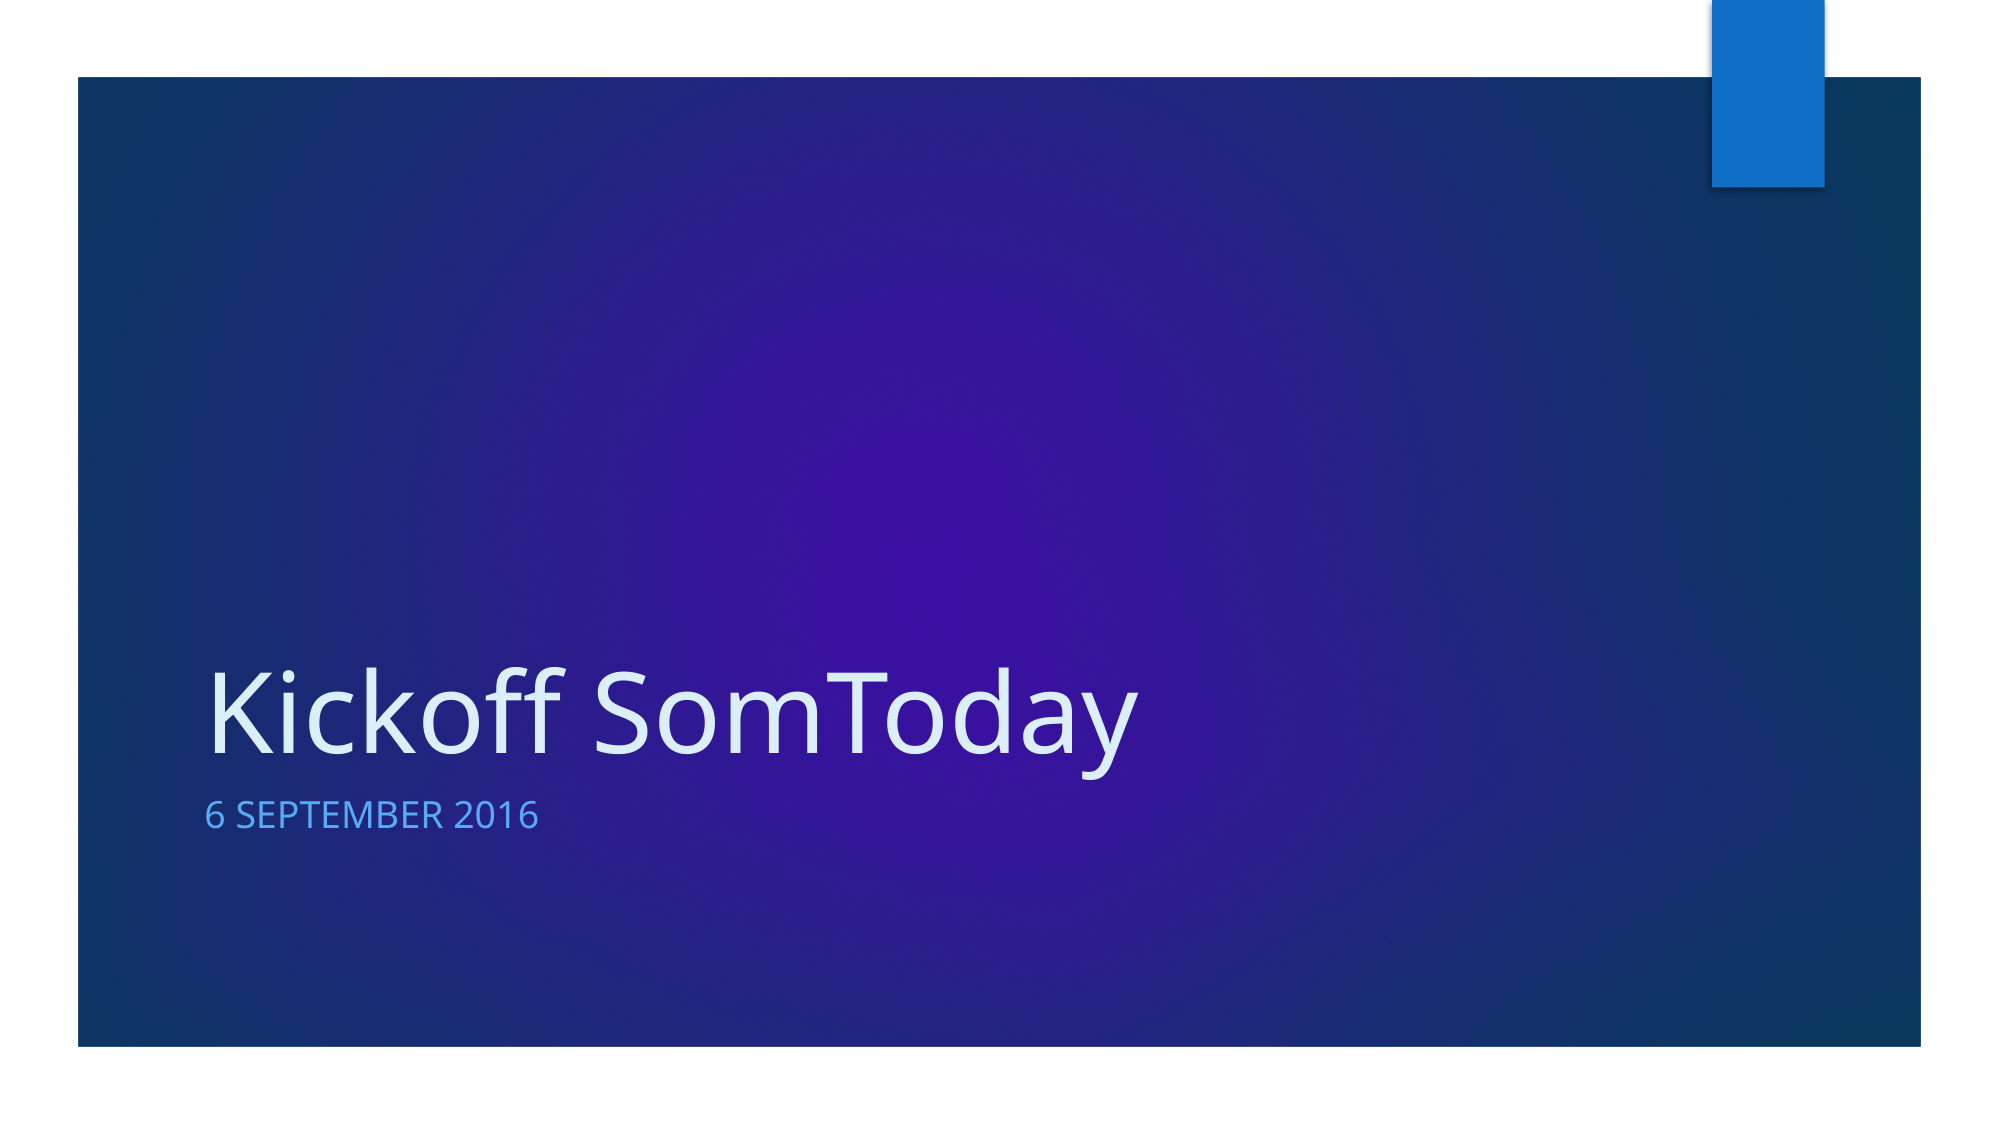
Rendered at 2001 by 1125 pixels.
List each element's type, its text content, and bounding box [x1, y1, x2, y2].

title Kickoff SomToday [189, 344, 1638, 783]
subtitle 6 september 2016 [189, 783, 1638, 925]
